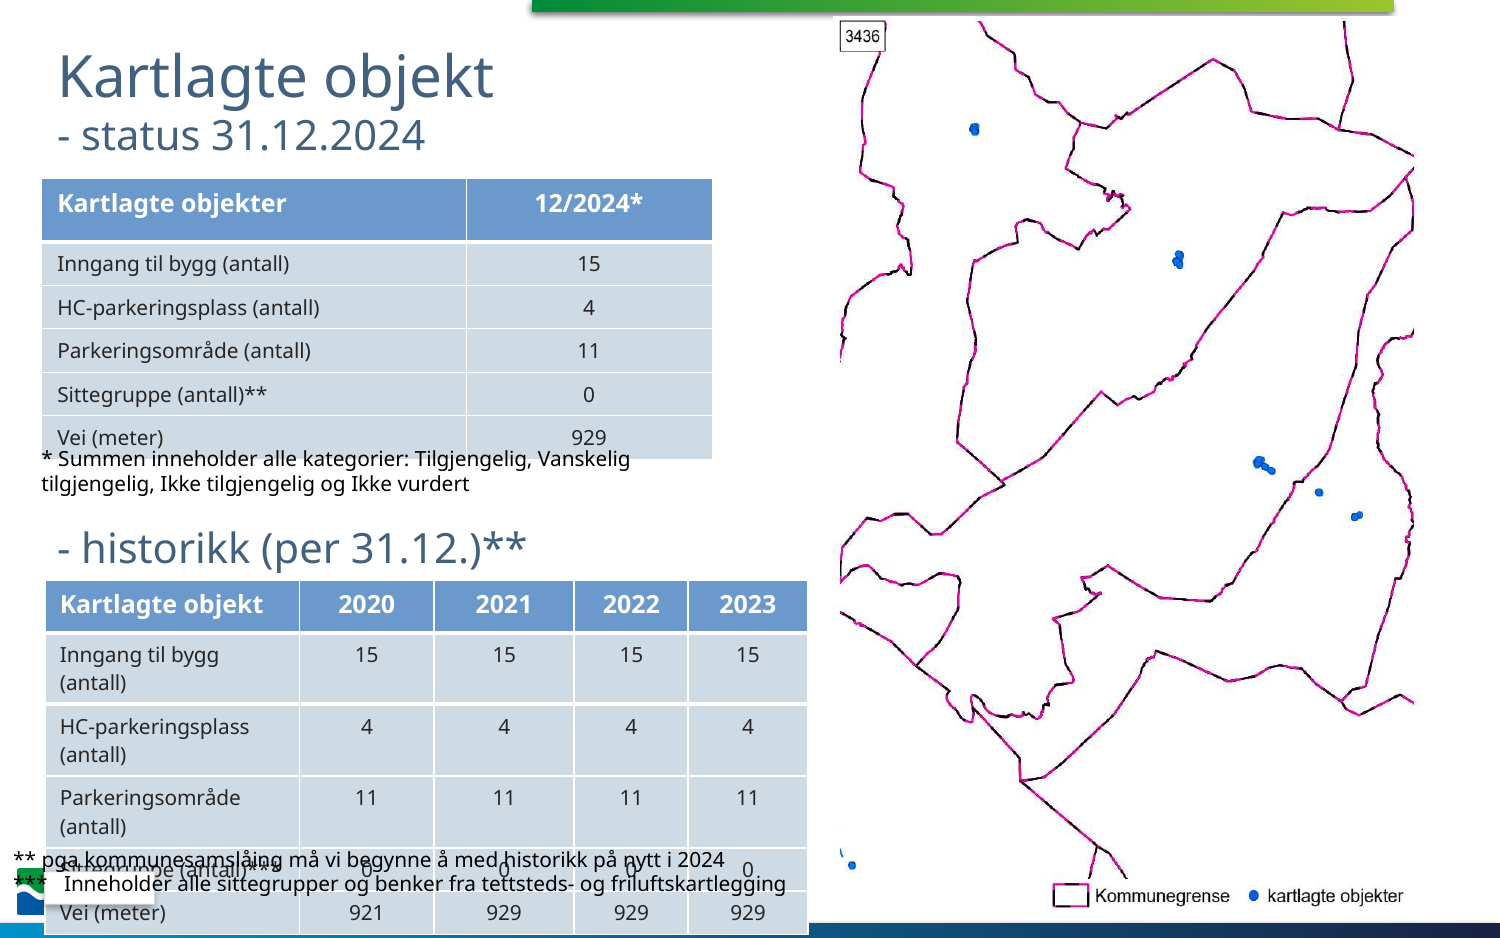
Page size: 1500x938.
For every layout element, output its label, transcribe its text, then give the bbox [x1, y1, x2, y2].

table_cell 11 [689, 777, 807, 847]
picture [833, 16, 1419, 913]
table_cell 929 [575, 904, 687, 934]
table_cell HC-parkeringsplass (antall) [42, 286, 466, 328]
table_cell Inngang til bygg (antall) [46, 635, 299, 702]
table_cell 15 [467, 244, 712, 285]
table_cell 929 [689, 892, 807, 934]
table_cell 921 [300, 904, 433, 934]
table_cell Vei (meter) [46, 904, 299, 934]
table_cell 929 [435, 904, 573, 934]
table_cell HC-parkeringsplass (antall) [46, 706, 299, 775]
table_cell 0 [802, 849, 807, 890]
table_cell 15 [575, 635, 687, 702]
table_cell Parkeringsområde (antall) [42, 329, 466, 372]
table_header 2023 [689, 581, 807, 631]
table_cell 929 [467, 416, 712, 459]
text_box Kartlagte objekt - status 31.12.2024 [42, 24, 828, 167]
table_cell 11 [435, 777, 573, 838]
table_header 2021 [435, 581, 573, 631]
table_cell 4 [575, 706, 687, 775]
table_cell 4 [300, 706, 433, 775]
text_box ** pga kommunesamslåing må vi begynne å med historikk på nytt i 2024 *** Inneholder alle sittegrupper og benker fra tettsteds- og friluftskartlegging [0, 838, 802, 904]
table_header Kartlagte objekter [42, 179, 466, 240]
table_header 2022 [575, 581, 687, 631]
table_cell 4 [689, 706, 807, 775]
table_cell 4 [435, 706, 573, 775]
table_cell Vei (meter) [42, 416, 466, 438]
table_cell 15 [300, 635, 433, 702]
table_cell Inngang til bygg (antall) [42, 244, 466, 285]
table_cell Parkeringsområde (antall) [46, 777, 299, 838]
table_cell 11 [467, 329, 712, 372]
table_header Kartlagte objekt [46, 581, 299, 631]
table_cell 11 [300, 777, 433, 838]
table_header 12/2024* [467, 179, 712, 240]
table_header 2020 [300, 581, 433, 631]
table_cell 0 [467, 373, 712, 415]
table_cell 15 [435, 635, 573, 702]
text_box - historikk (per 31.12.)** [42, 496, 828, 580]
table_cell 11 [575, 777, 687, 838]
table_cell 15 [689, 635, 807, 702]
table_cell Sittegruppe (antall)** [42, 373, 466, 415]
text_box * Summen inneholder alle kategorier: Tilgjengelig, Vanskelig tilgjengelig, Ikke tilgjengelig og Ikke vurdert [26, 438, 711, 504]
table_cell 4 [467, 286, 712, 328]
